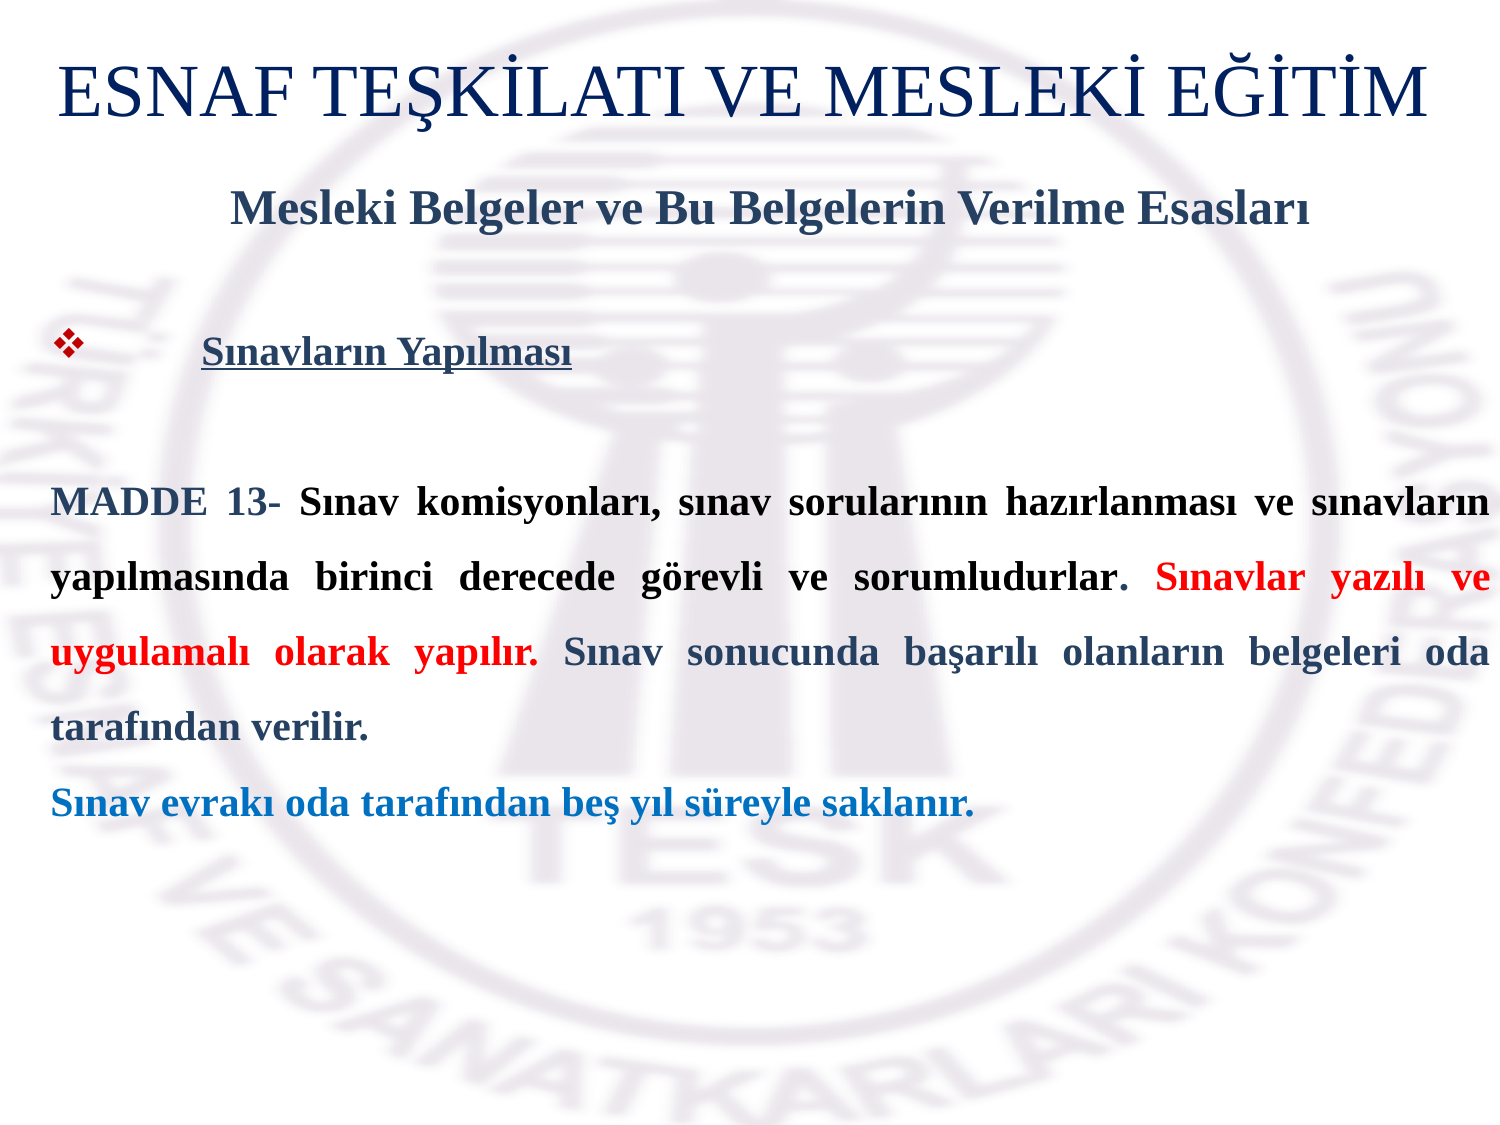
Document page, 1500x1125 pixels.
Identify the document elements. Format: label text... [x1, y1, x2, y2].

text_box Mesleki Belgeler ve Bu Belgelerin Verilme Esasları Sınavların Yapılması MADDE 13- Sınav komisyonları, sınav sorularının hazırlanması ve sınavların yapılmasında birinci derecede görevli ve sorumludurlar. Sınavlar yazılı ve uygulamalı olarak yapılır. Sınav sonucunda başarılı olanların belgeleri oda tarafından verilir. Sınav evrakı oda tarafından beş yıl süreyle saklanır. [35, 173, 1500, 1106]
text_box ESNAF TEŞKİLATI VE MESLEKİ EĞİTİM [0, 0, 1500, 173]
